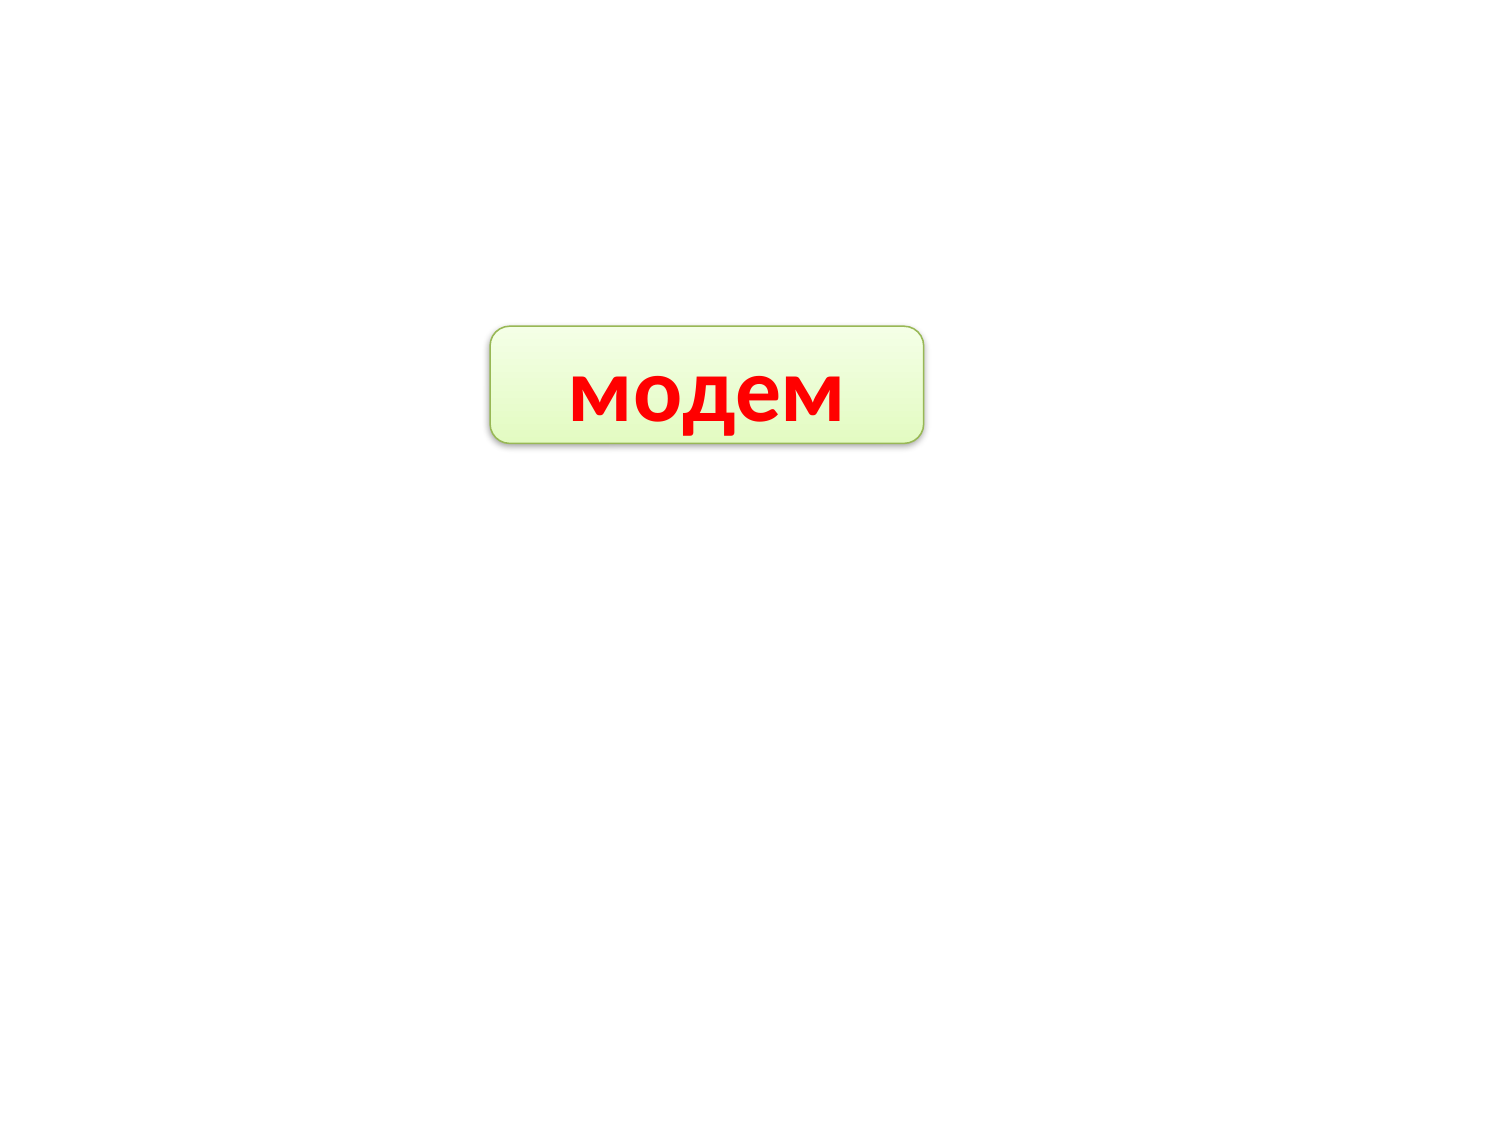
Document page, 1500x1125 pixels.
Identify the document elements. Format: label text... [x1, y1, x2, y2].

text_box модем [489, 325, 925, 445]
